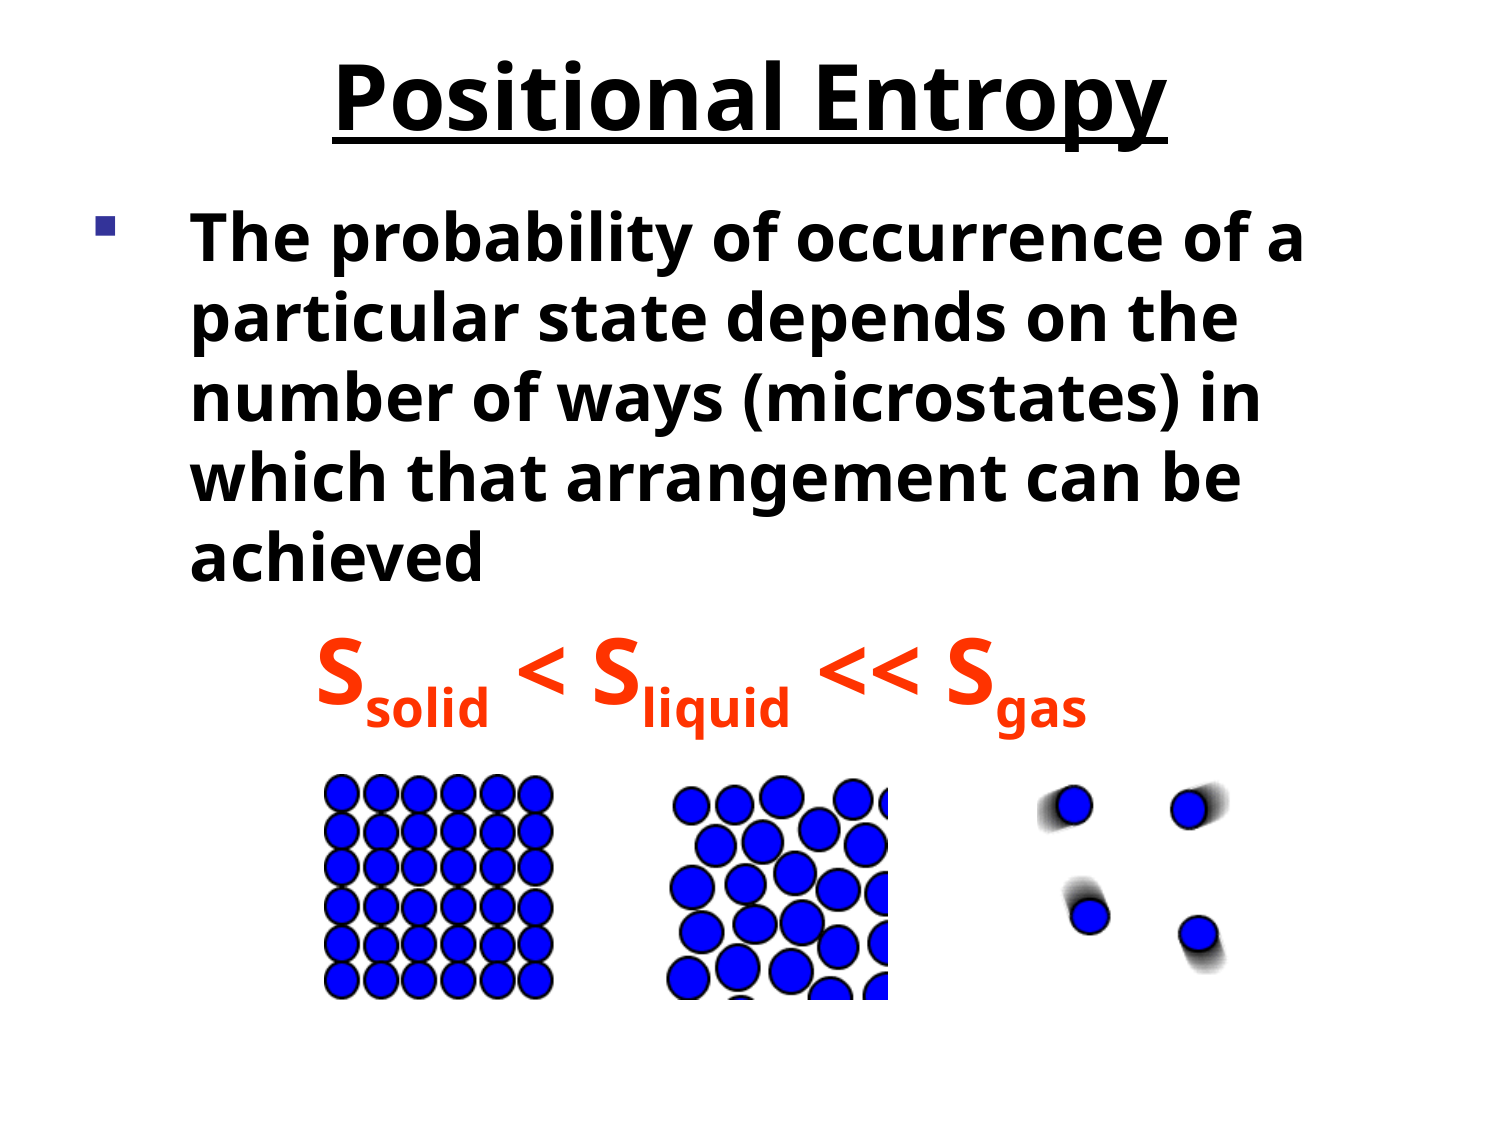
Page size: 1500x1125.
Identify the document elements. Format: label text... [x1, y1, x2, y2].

list The probability of occurrence of a particular state depends on the number of ways (microstates) in which that arrangement can be achieved Ssolid < Sliquid << Sgas [74, 187, 1426, 931]
picture [324, 774, 557, 1004]
picture [662, 774, 888, 1001]
picture [1037, 774, 1263, 1001]
title Positional Entropy [74, 0, 1426, 187]
